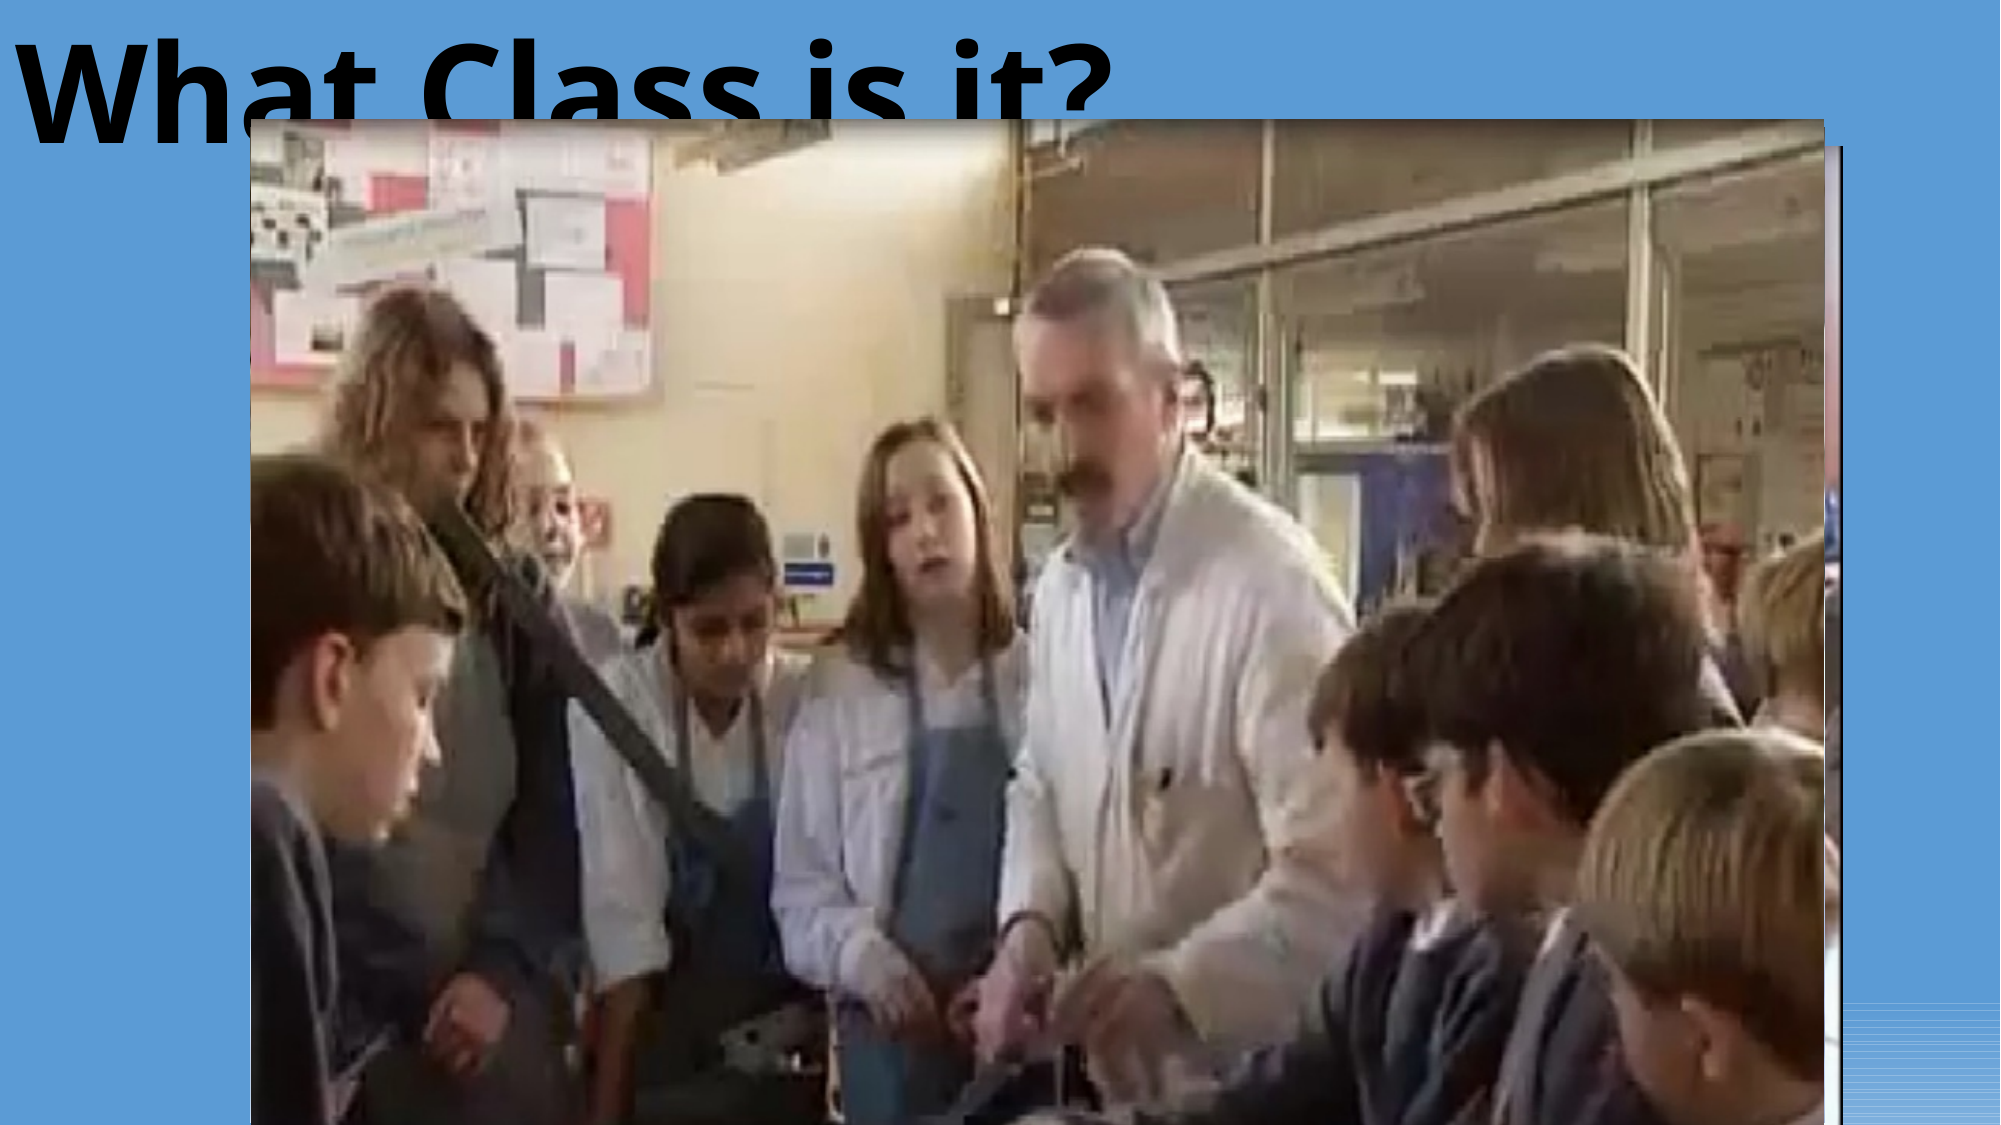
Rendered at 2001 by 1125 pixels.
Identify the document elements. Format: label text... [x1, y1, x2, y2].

title What Class is it? [0, 0, 1965, 198]
picture [250, 119, 1843, 1125]
